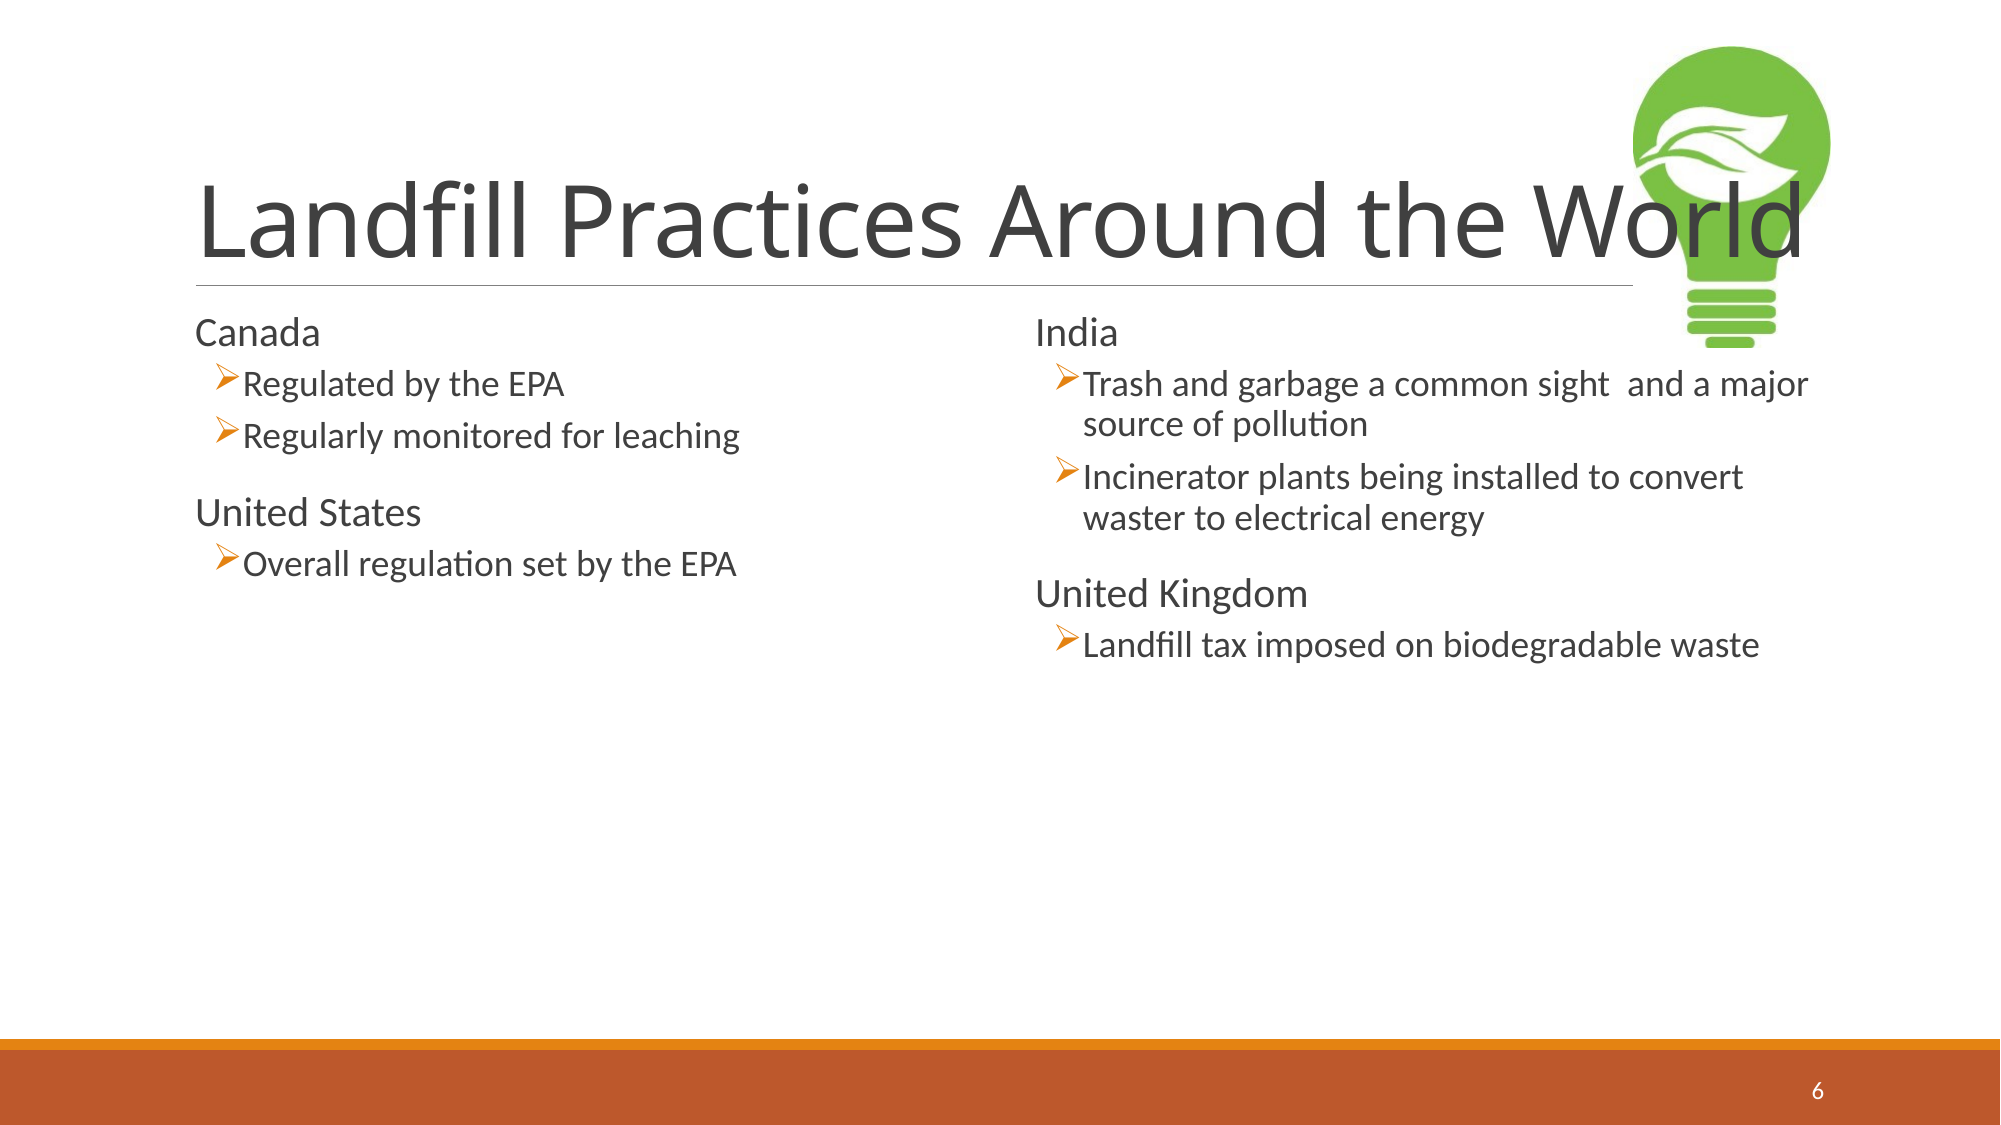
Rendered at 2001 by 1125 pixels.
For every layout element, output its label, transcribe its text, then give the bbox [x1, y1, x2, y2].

list Canada Regulated by the EPA Regularly monitored for leaching United States Overall regulation set by the EPA [180, 302, 990, 963]
title Landfill Practices Around the World [180, 47, 1830, 285]
picture [1633, 46, 1831, 348]
list India Trash and garbage a common sight and a major source of pollution Incinerator plants being installed to convert waster to electrical energy United Kingdom Landfill tax imposed on biodegradable waste [1020, 302, 1830, 963]
slide_number 6 [1624, 1059, 1840, 1120]
